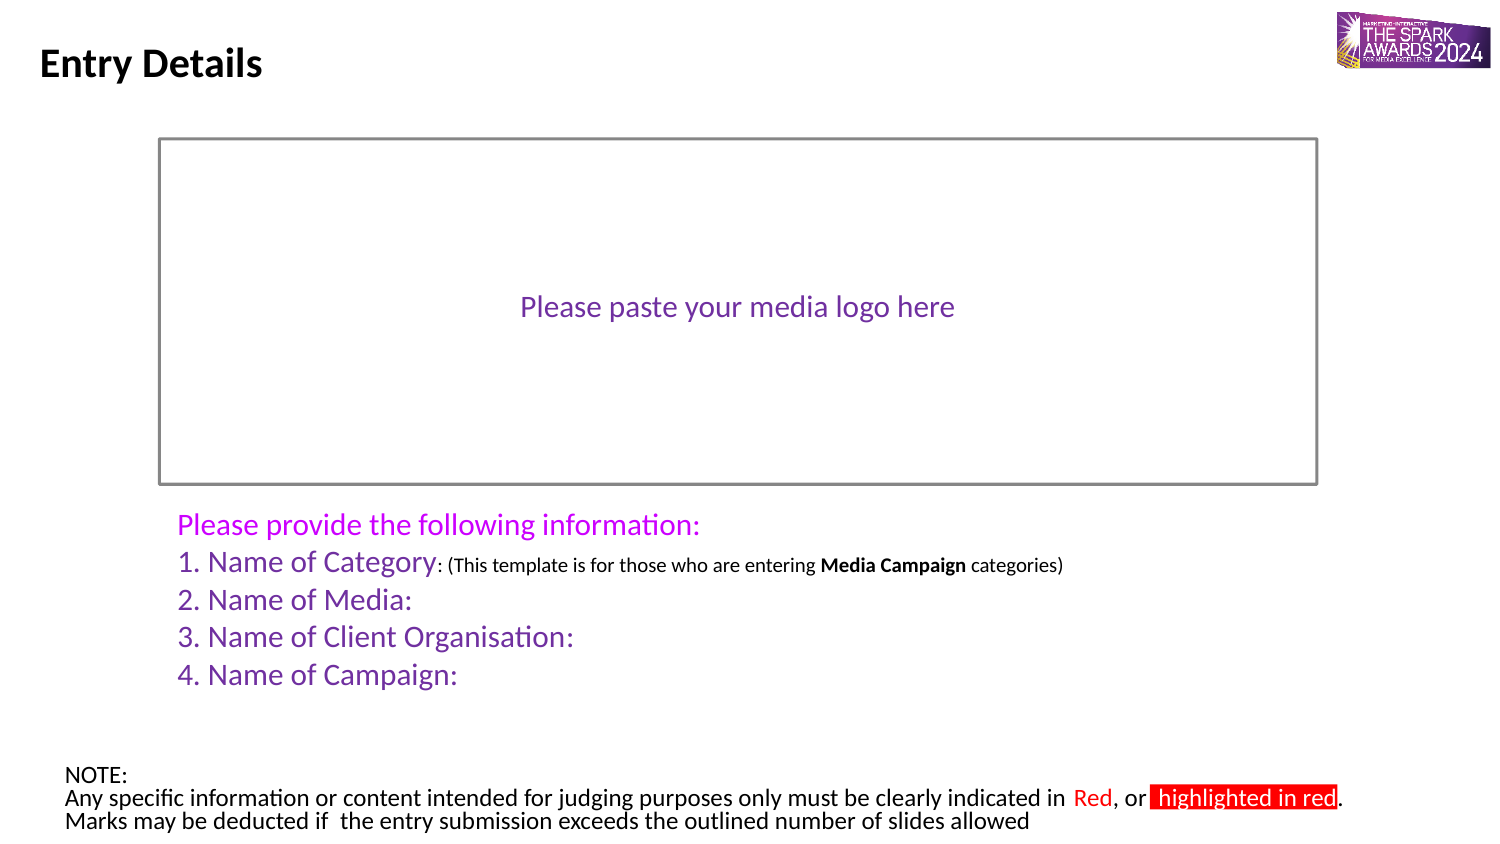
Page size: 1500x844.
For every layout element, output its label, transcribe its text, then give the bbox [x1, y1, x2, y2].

picture [1327, 5, 1500, 75]
text_box Entry Details [24, 28, 988, 95]
text_box Please paste your media logo here [159, 138, 1317, 485]
text_box Please provide the following information: 1. Name of Category: (This template is for those who are entering Media Campaign categories) 2. Name of Media: 3. Name of Client Organisation: 4. Name of Campaign: [162, 496, 1400, 699]
text_box NOTE: Any specific information or content intended for judging purposes only must be clearly indicated in Red, or highlighted in red. Marks may be deducted if the entry submission exceeds the outlined number of slides allowed [50, 758, 1450, 842]
